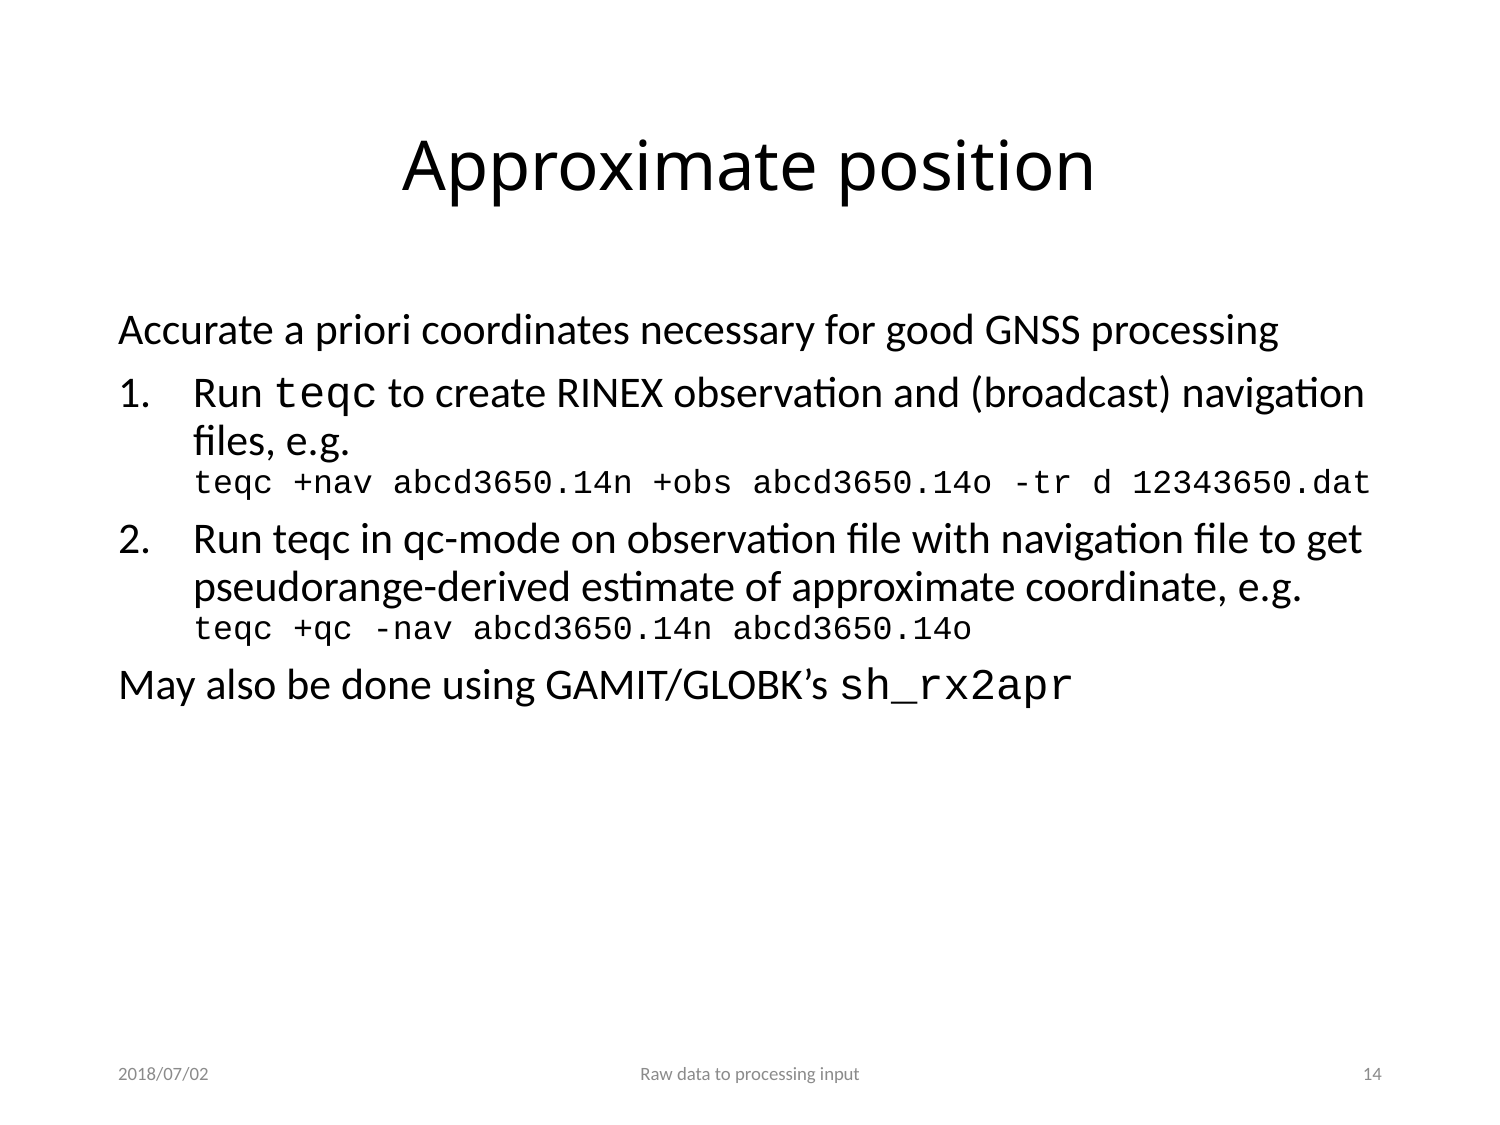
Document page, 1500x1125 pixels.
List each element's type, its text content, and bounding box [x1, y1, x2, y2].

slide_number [103, 1042, 441, 1103]
slide_number 13 [1059, 1042, 1397, 1103]
footer Raw data to processing input [496, 1042, 1004, 1103]
list Accurate a priori coordinates necessary for good GNSS processing Run teqc to create RINEX observation and (broadcast) navigation files, e.g. teqc +nav abcd3650.14n +obs abcd3650.14o -tr d 12343650.dat Run teqc in qc-mode on observation file with navigation file to get pseudorange-derived estimate of approximate coordinate, e.g. teqc +qc -nav abcd3650.14n abcd3650.14o May also be done using GAMIT/GLOBK’s sh_rx2apr [103, 299, 1397, 1014]
title Approximate position [103, 59, 1397, 278]
